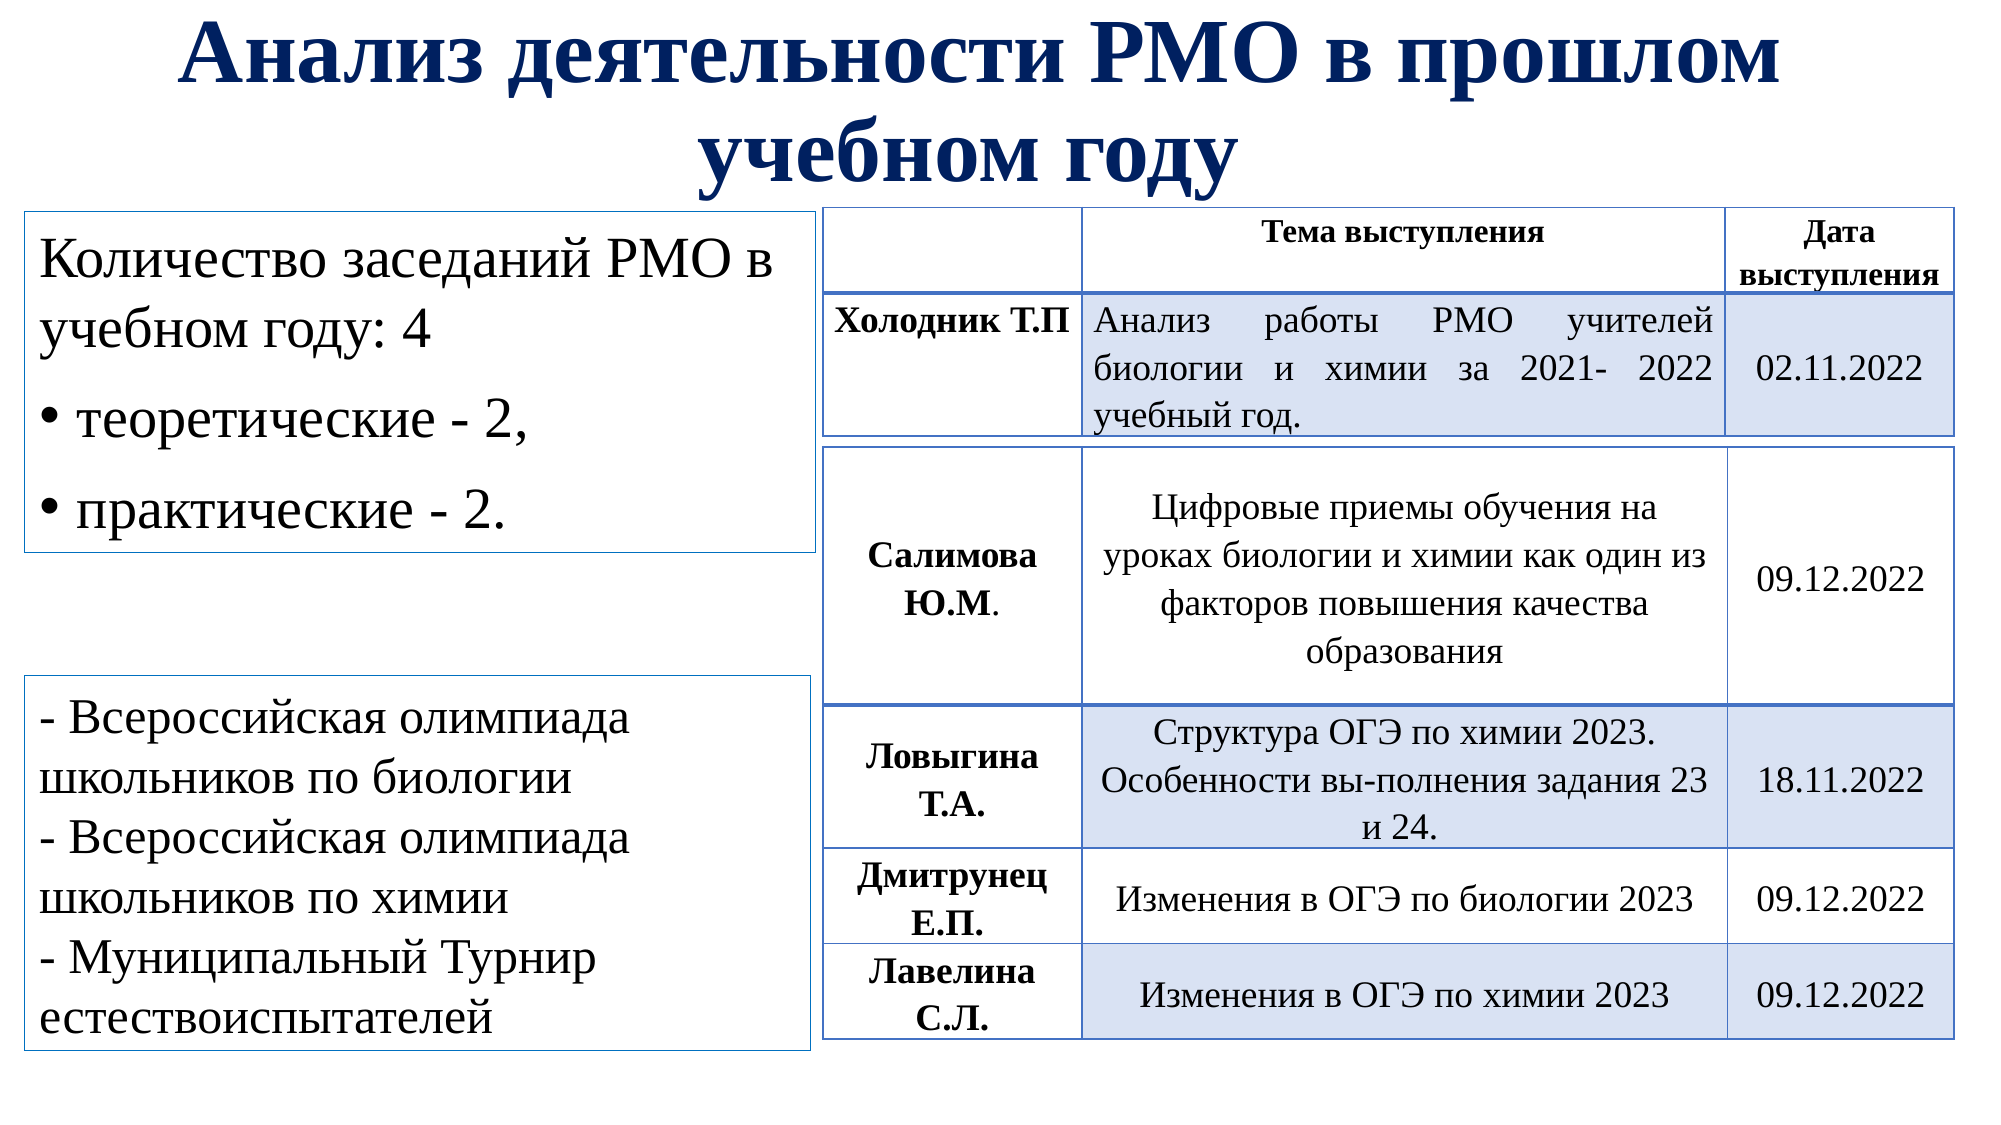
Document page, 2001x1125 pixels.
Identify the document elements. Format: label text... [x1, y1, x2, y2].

table_header Дата выступления [1726, 208, 1953, 291]
table_cell 18.11.2022 [1728, 707, 1953, 847]
table_cell Изменения в ОГЭ по химии 2023 [1083, 944, 1727, 1038]
table_header 09.12.2022 [1728, 448, 1953, 703]
title Анализ деятельности РМО в прошлом учебном году [118, 0, 1844, 212]
table_cell Холодник Т.П [824, 295, 1081, 435]
table_cell 09.12.2022 [1728, 944, 1953, 1038]
table_cell 09.12.2022 [1728, 849, 1953, 943]
table_cell Структура ОГЭ по химии 2023. Особенности вы-полнения задания 23 и 24. [1083, 707, 1727, 847]
table_cell Ловыгина Т.А. [824, 707, 1081, 847]
table_cell Изменения в ОГЭ по биологии 2023 [1083, 849, 1727, 943]
table_header Салимова Ю.М. [824, 448, 1081, 703]
table_cell Лавелина С.Л. [824, 944, 1081, 1038]
list Количество заседаний РМО в учебном году: 4 теоретические - 2, практические - 2. [24, 211, 816, 553]
table_header [824, 208, 1081, 291]
table_cell 02.11.2022 [1726, 295, 1953, 435]
table_header Цифровые приемы обучения на уроках биологии и химии как один из факторов повышения качества образования [1083, 448, 1727, 703]
table_cell Анализ работы РМО учителей биологии и химии за 2021- 2022 учебный год. [1083, 295, 1724, 435]
table_header Тема выступления [1083, 208, 1724, 291]
table_cell Дмитрунец Е.П. [824, 849, 1081, 943]
text_box - Всероссийская олимпиада школьников по биологии - Всероссийская олимпиада школьников по химии - Муниципальный Турнир естествоиспытателей [24, 675, 811, 1051]
